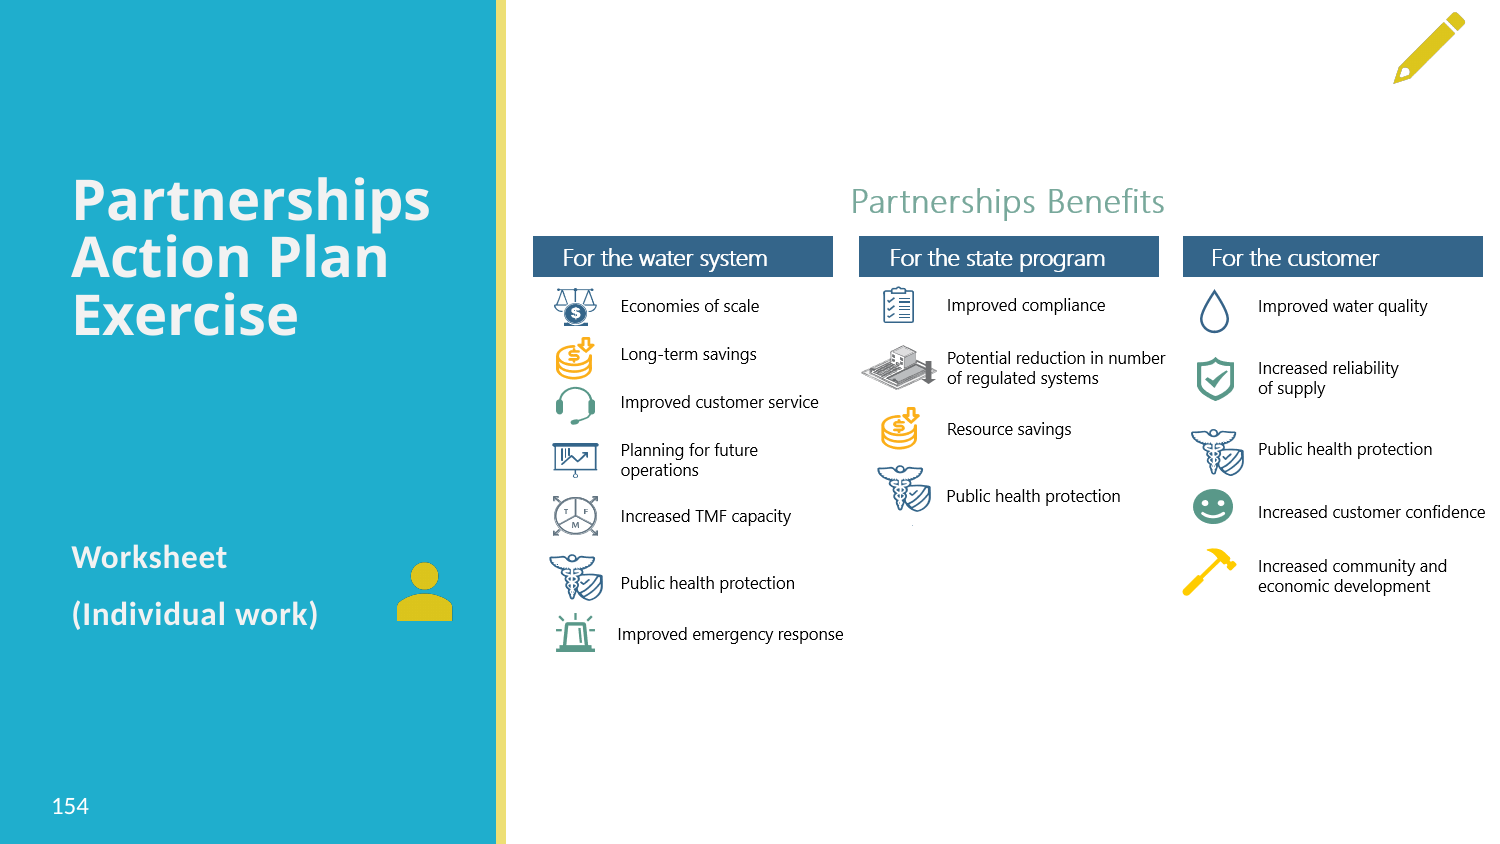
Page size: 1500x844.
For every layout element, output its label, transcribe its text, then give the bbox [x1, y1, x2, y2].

picture [516, 170, 1500, 674]
picture [1386, 5, 1472, 91]
list Worksheet (Individual work) [56, 532, 451, 780]
slide_number 154 [16, 782, 124, 828]
picture [383, 550, 466, 633]
title Partnerships Action Plan Exercise [56, 73, 451, 355]
